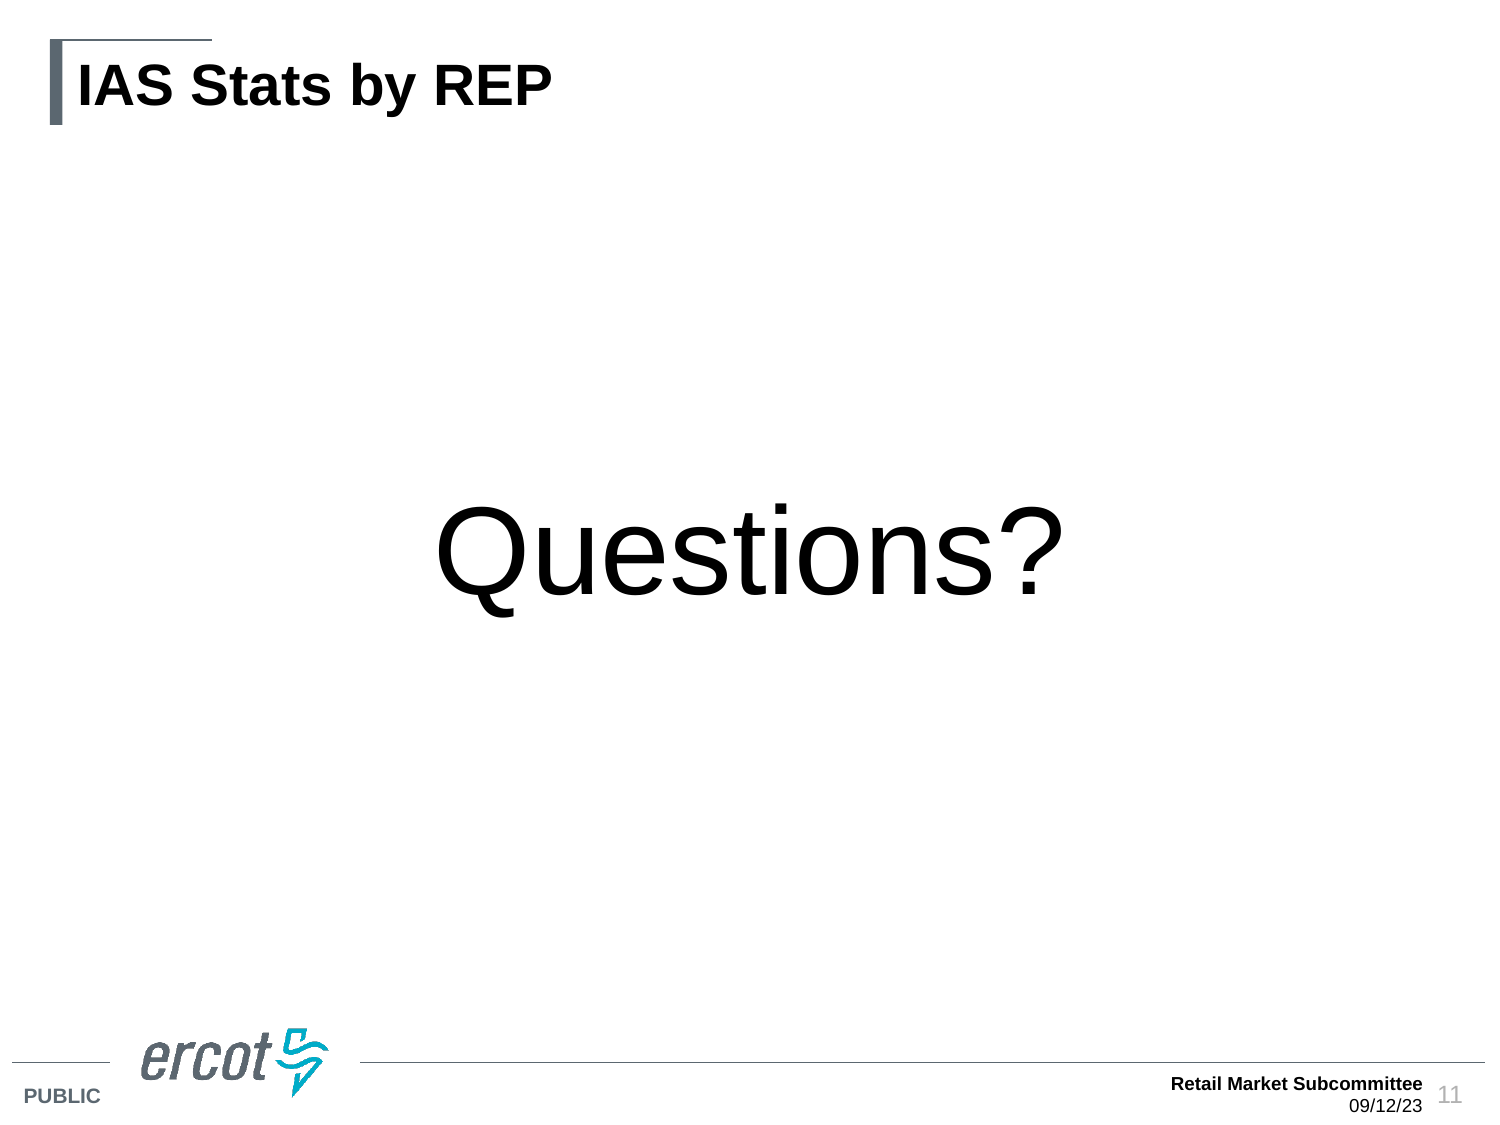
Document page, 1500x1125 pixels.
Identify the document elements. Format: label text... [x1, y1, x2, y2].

slide_number 11 [1438, 1076, 1488, 1112]
picture [137, 1024, 332, 1100]
list Questions? [50, 287, 1450, 997]
title IAS Stats by REP [62, 39, 1450, 228]
text_box Retail Market Subcommittee 09/12/23 [1124, 1064, 1438, 1125]
